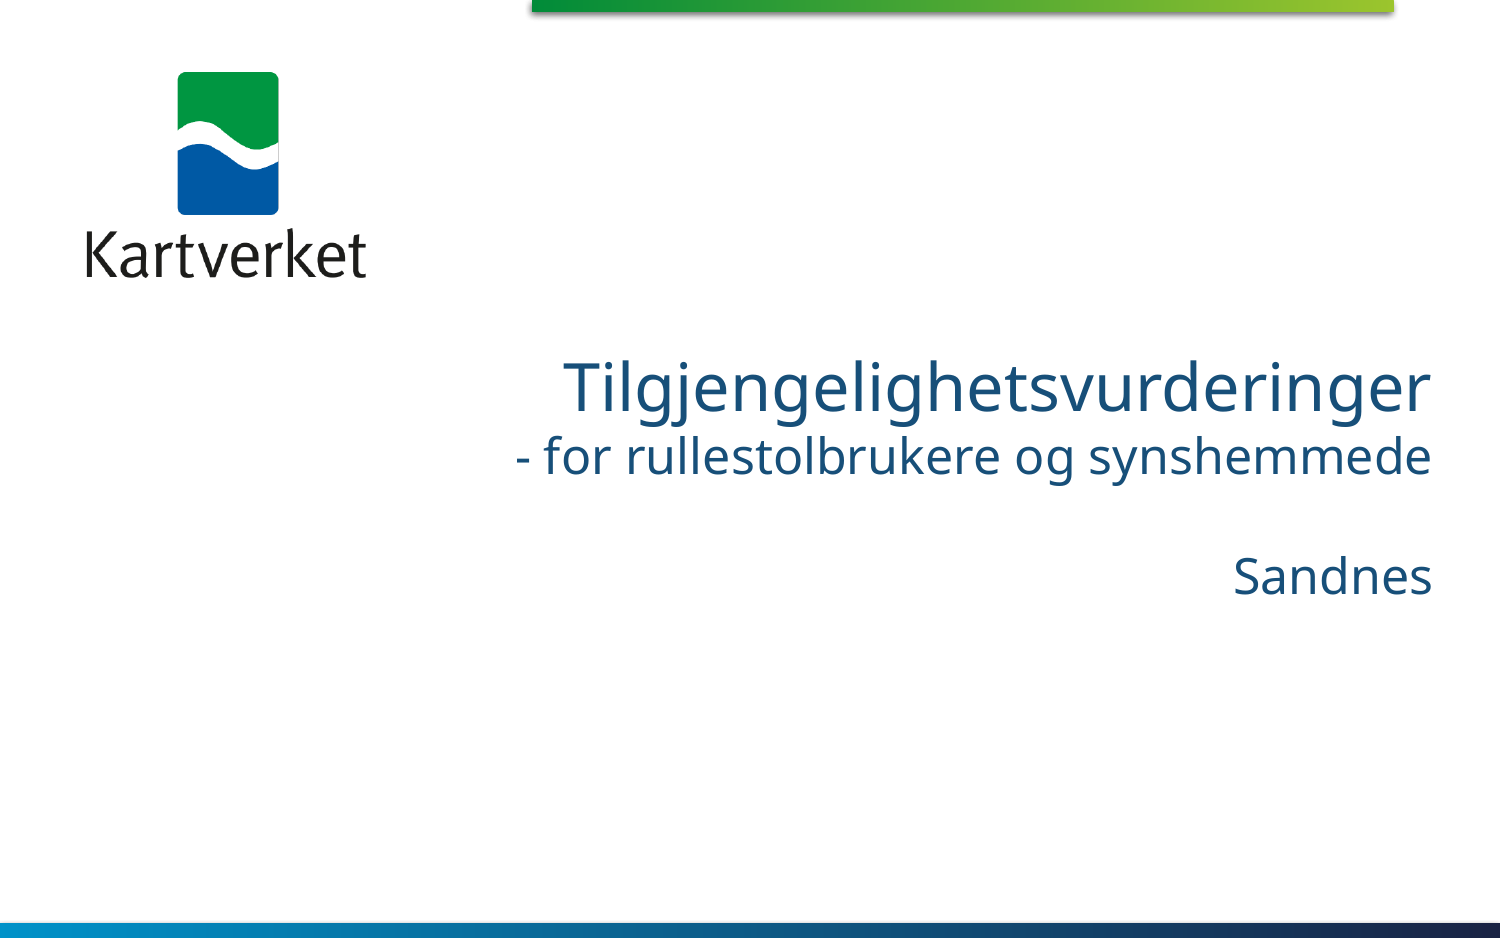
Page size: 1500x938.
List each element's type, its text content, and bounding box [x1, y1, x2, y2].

text_box Tilgjengelighetsvurderinger - for rullestolbrukere og synshemmede Sandnes [66, 337, 1449, 613]
